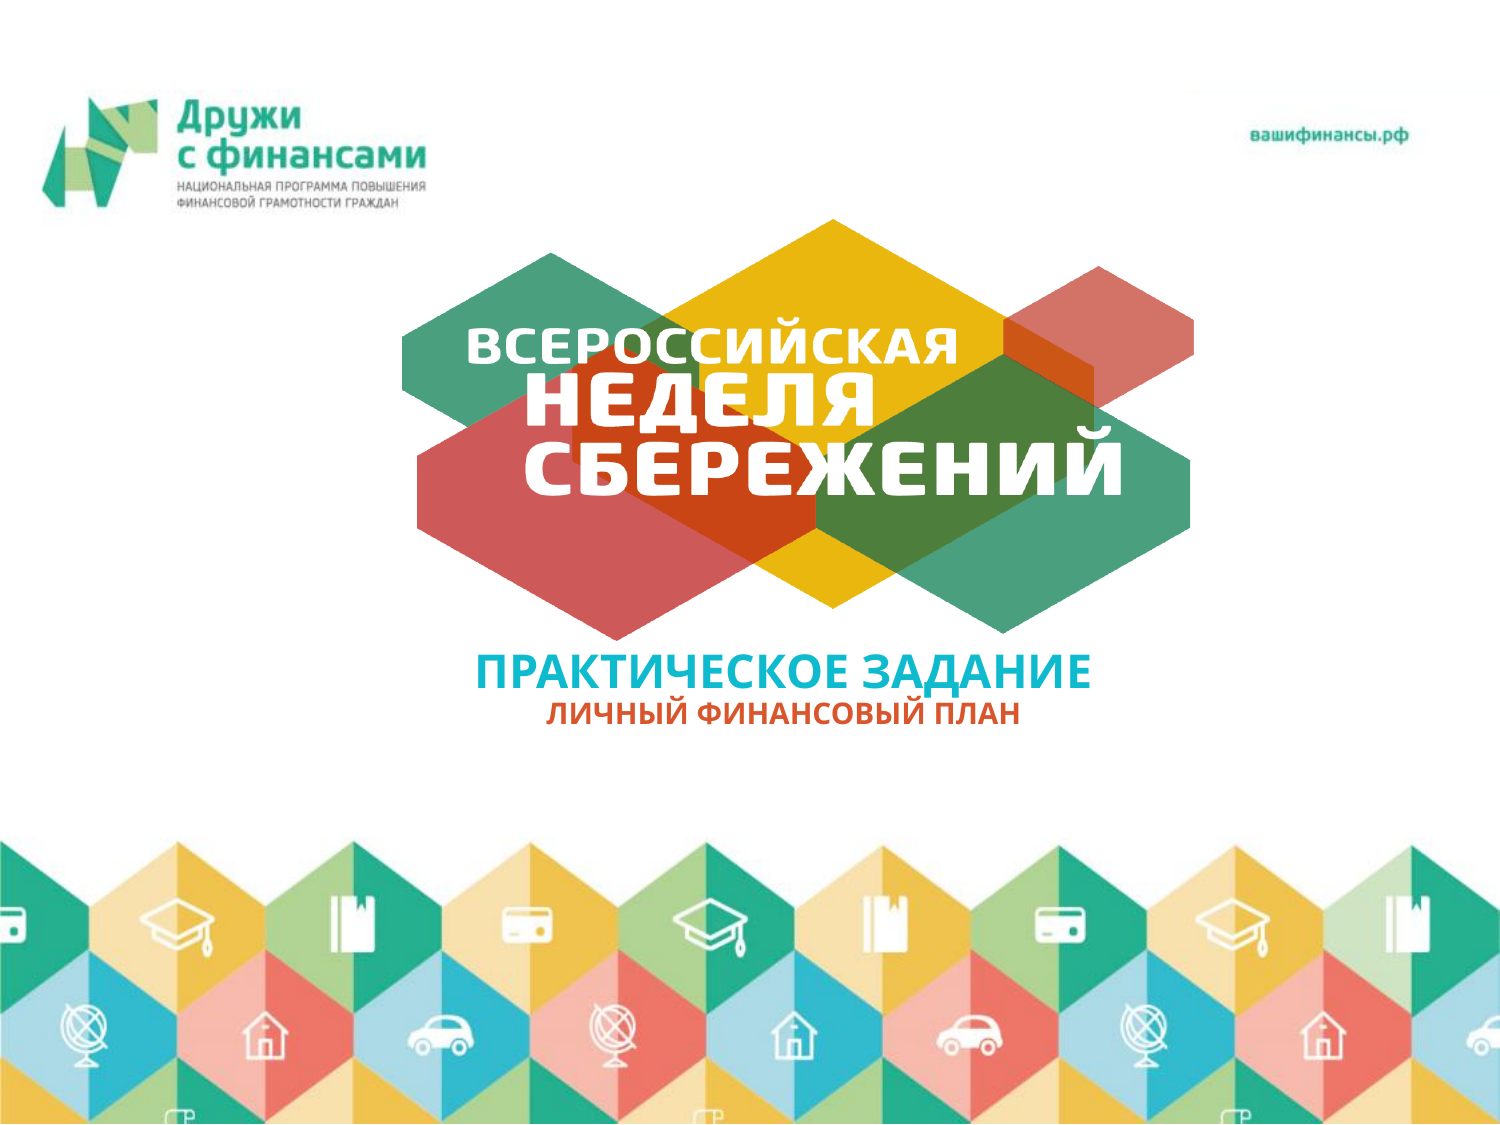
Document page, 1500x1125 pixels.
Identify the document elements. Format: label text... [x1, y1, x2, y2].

title Практическое задание ЛИЧНЫЙ ФИНАНСОВЫЙ ПЛАН [117, 640, 1452, 806]
picture [0, 0, 1500, 1124]
picture [1234, 108, 1498, 166]
